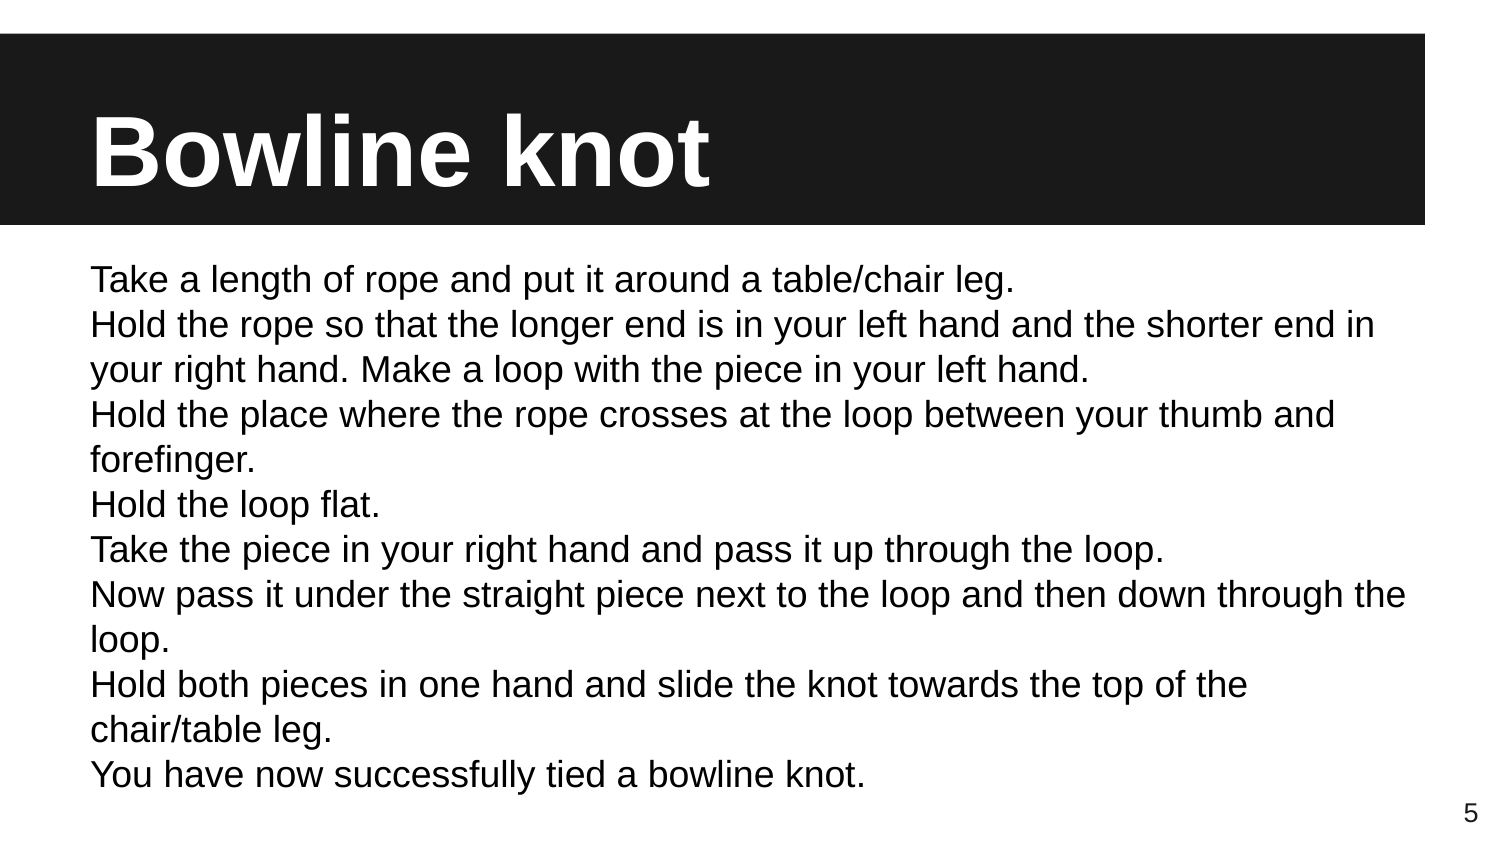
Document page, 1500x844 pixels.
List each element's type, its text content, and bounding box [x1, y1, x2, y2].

title Bowline knot [75, 33, 1425, 221]
slide_number 5 [1403, 779, 1494, 844]
list Take a length of rope and put it around a table/chair leg. Hold the rope so that the longer end is in your left hand and the shorter end in your right hand. Make a loop with the piece in your left hand. Hold the place where the rope crosses at the loop between your thumb and forefinger. Hold the loop flat. Take the piece in your right hand and pass it up through the loop. Now pass it under the straight piece next to the loop and then down through the loop. Hold both pieces in one hand and slide the knot towards the top of the chair/table leg. You have now successfully tied a bowline knot. [75, 239, 1425, 808]
